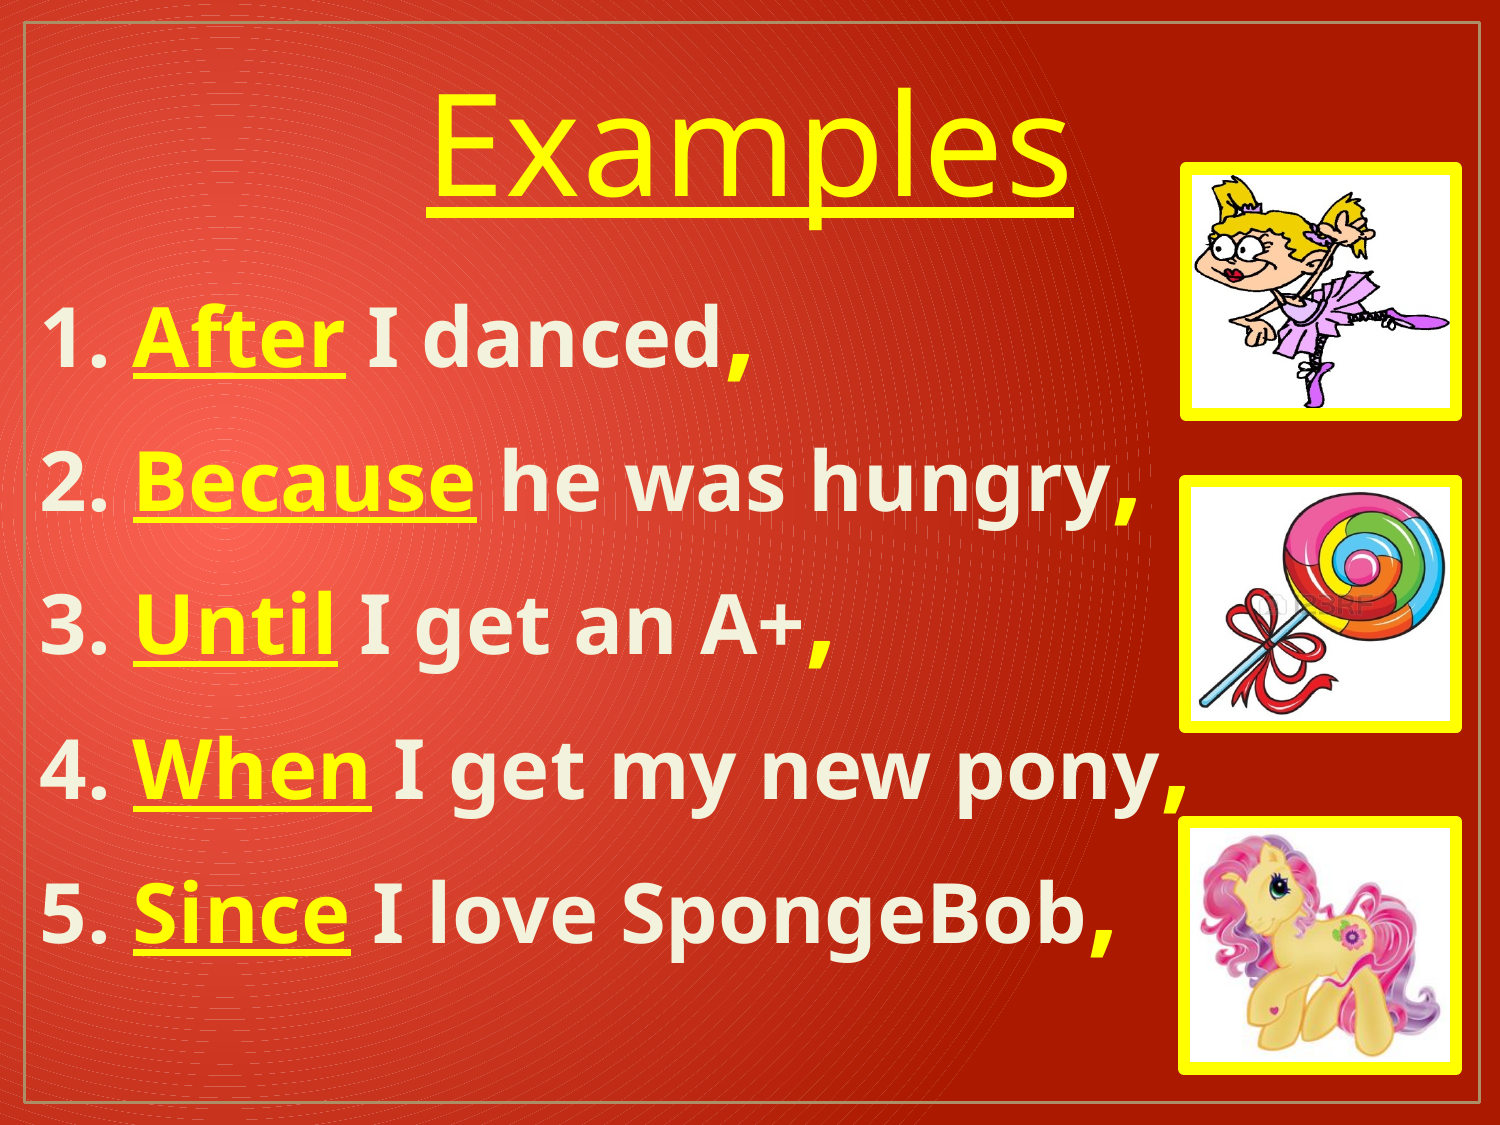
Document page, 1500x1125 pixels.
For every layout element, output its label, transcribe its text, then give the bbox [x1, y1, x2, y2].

list 1. After I danced, 2. Because he was hungry, 3. Until I get an A+, 4. When I get my new pony, 5. Since I love SpongeBob, [24, 262, 1375, 1005]
title Examples [75, 45, 1425, 233]
picture [1191, 174, 1451, 409]
picture [1189, 827, 1451, 1063]
picture [1191, 487, 1451, 721]
